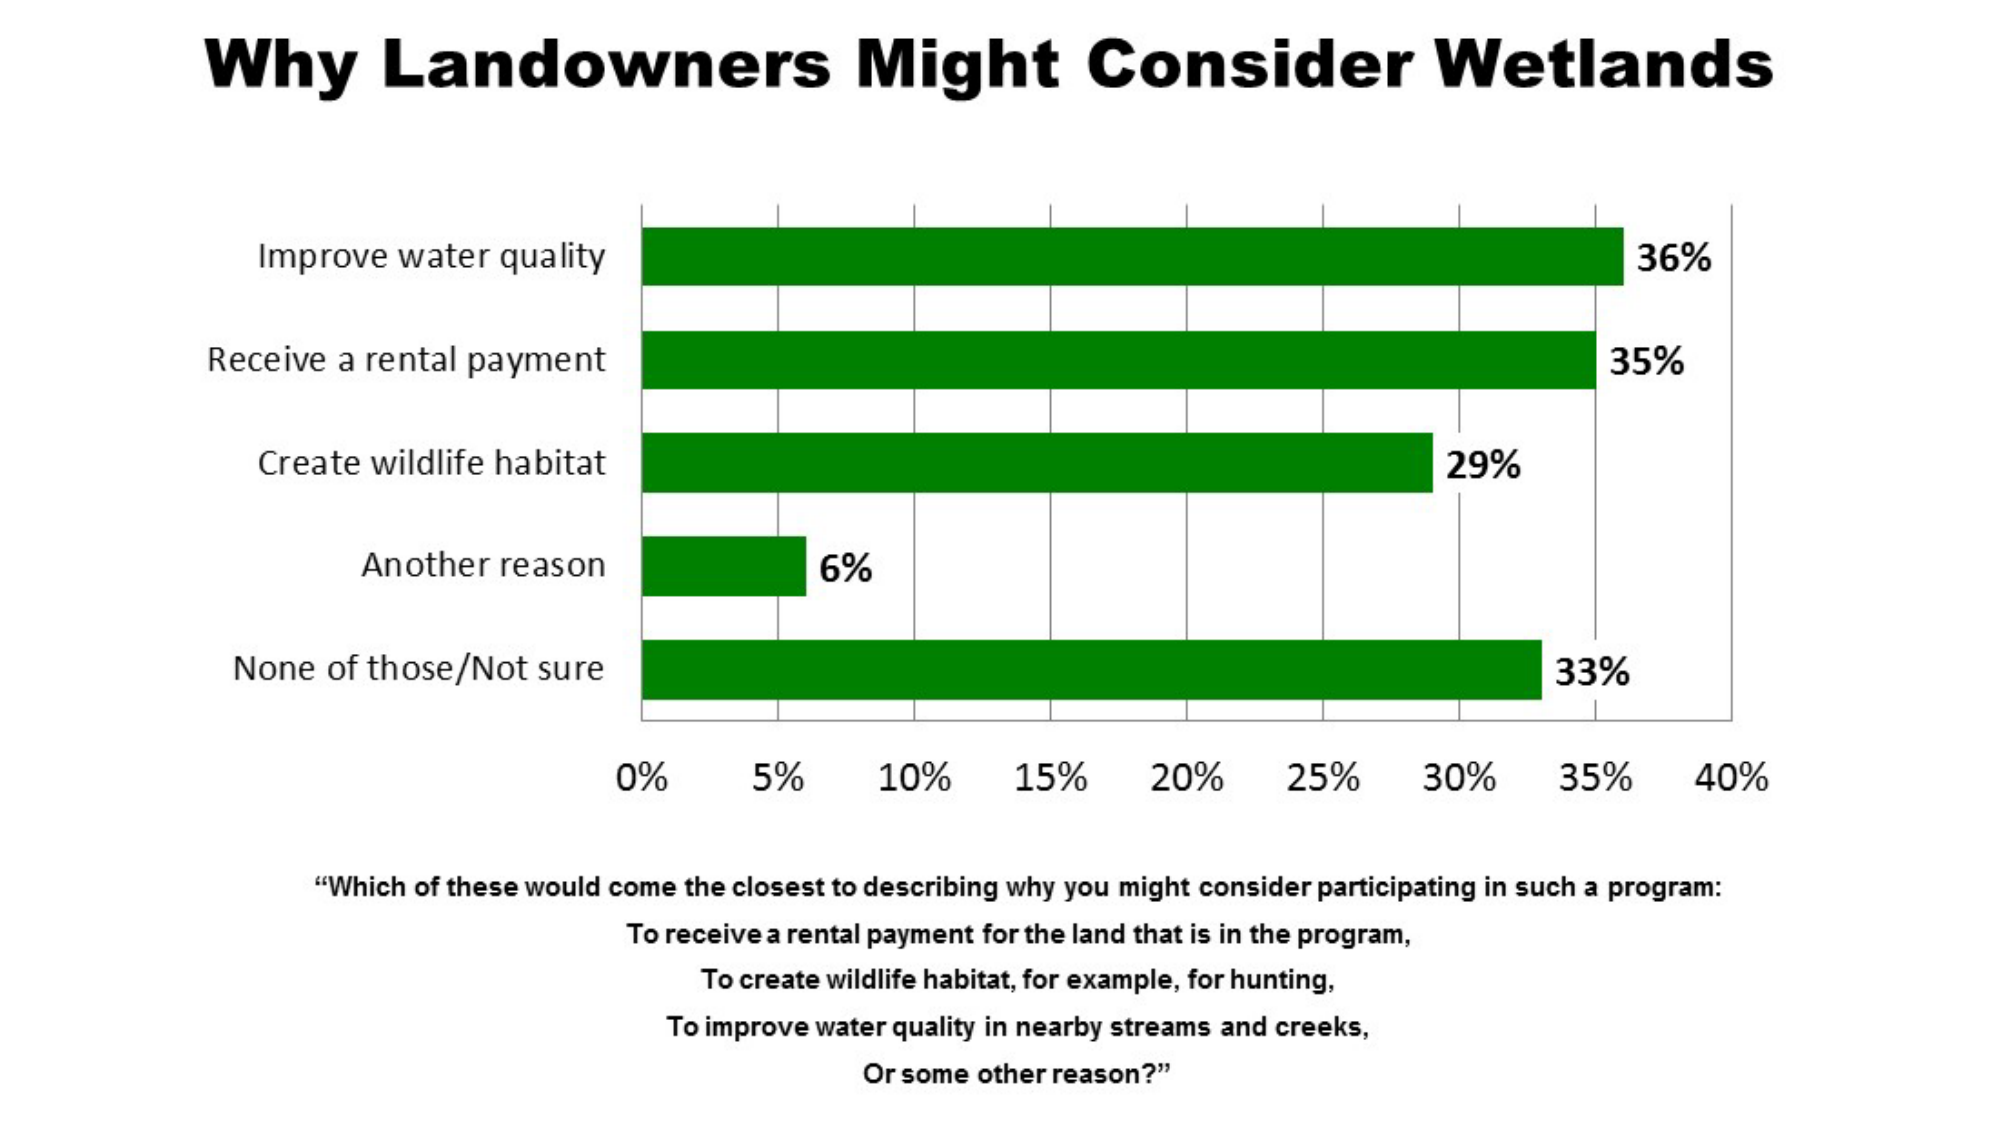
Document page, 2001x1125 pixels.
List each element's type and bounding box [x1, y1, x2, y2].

picture [129, 0, 1871, 1125]
